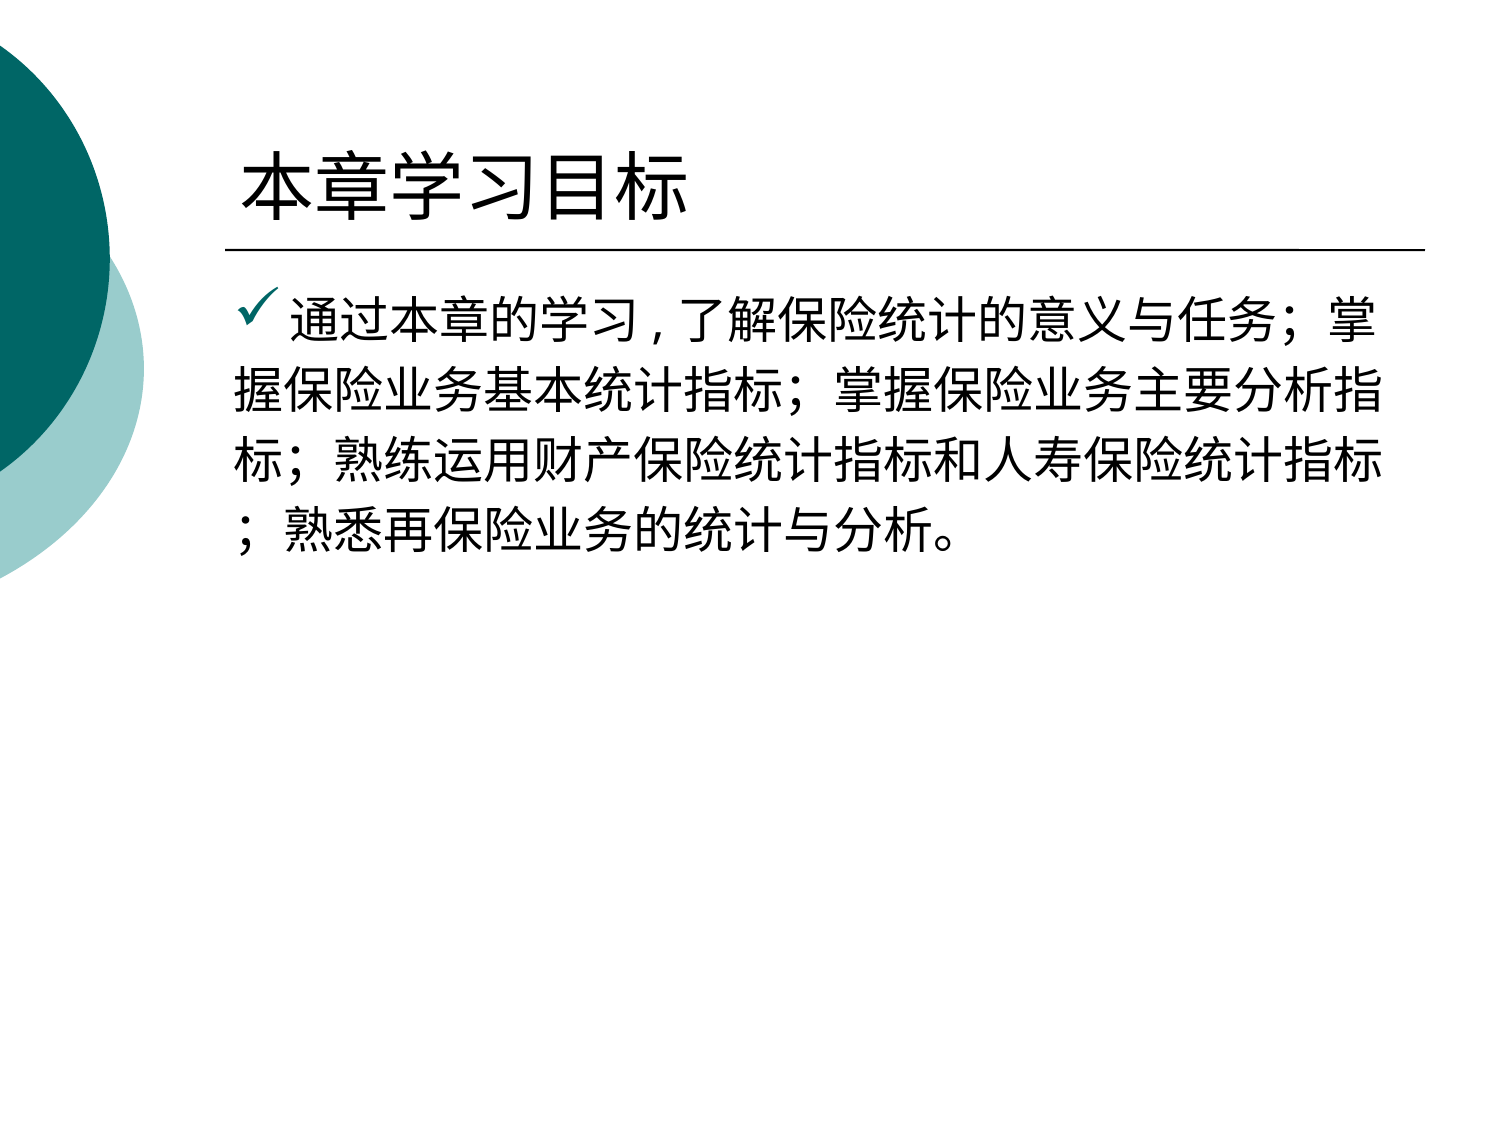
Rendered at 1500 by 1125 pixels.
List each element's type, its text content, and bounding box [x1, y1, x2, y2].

list 通过本章的学习,了解保险统计的意义与任务；掌 握保险业务基本统计指标；掌握保险业务主要分析指 标；熟练运用财产保险统计指标和人寿保险统计指标 ；熟悉再保险业务的统计与分析。 [217, 281, 1419, 957]
title 本章学习目标 [224, 49, 1425, 238]
